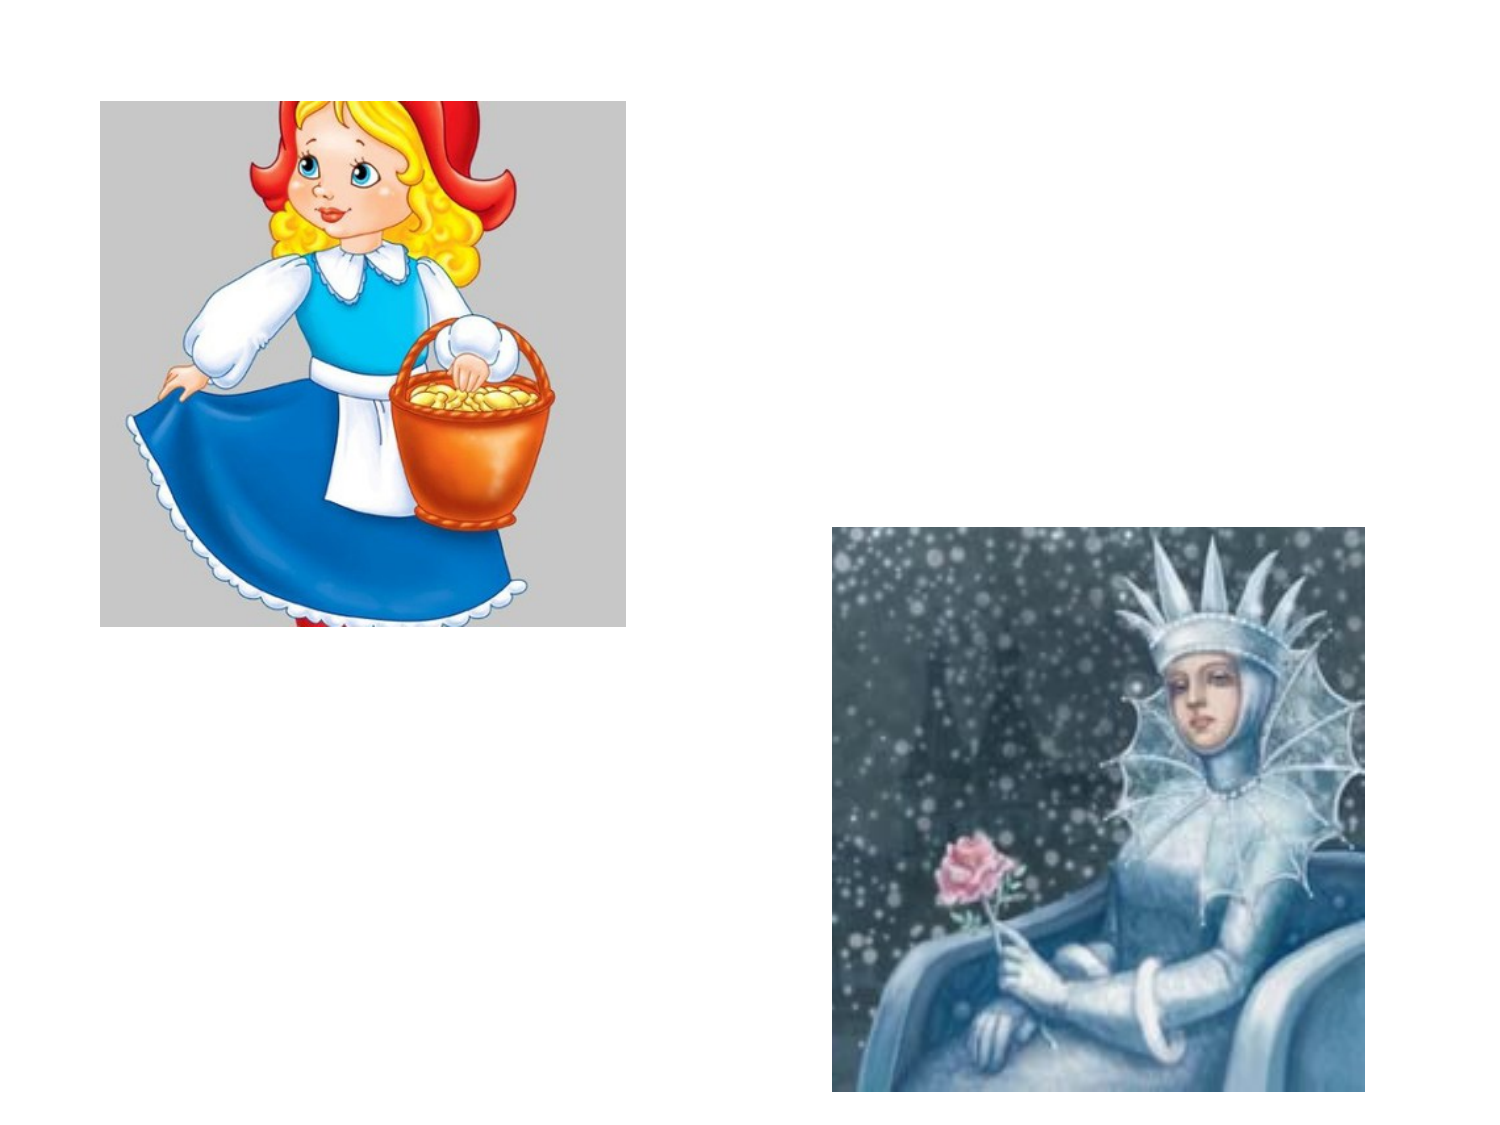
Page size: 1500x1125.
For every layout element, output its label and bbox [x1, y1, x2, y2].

picture [832, 526, 1365, 1092]
list [100, 101, 626, 628]
